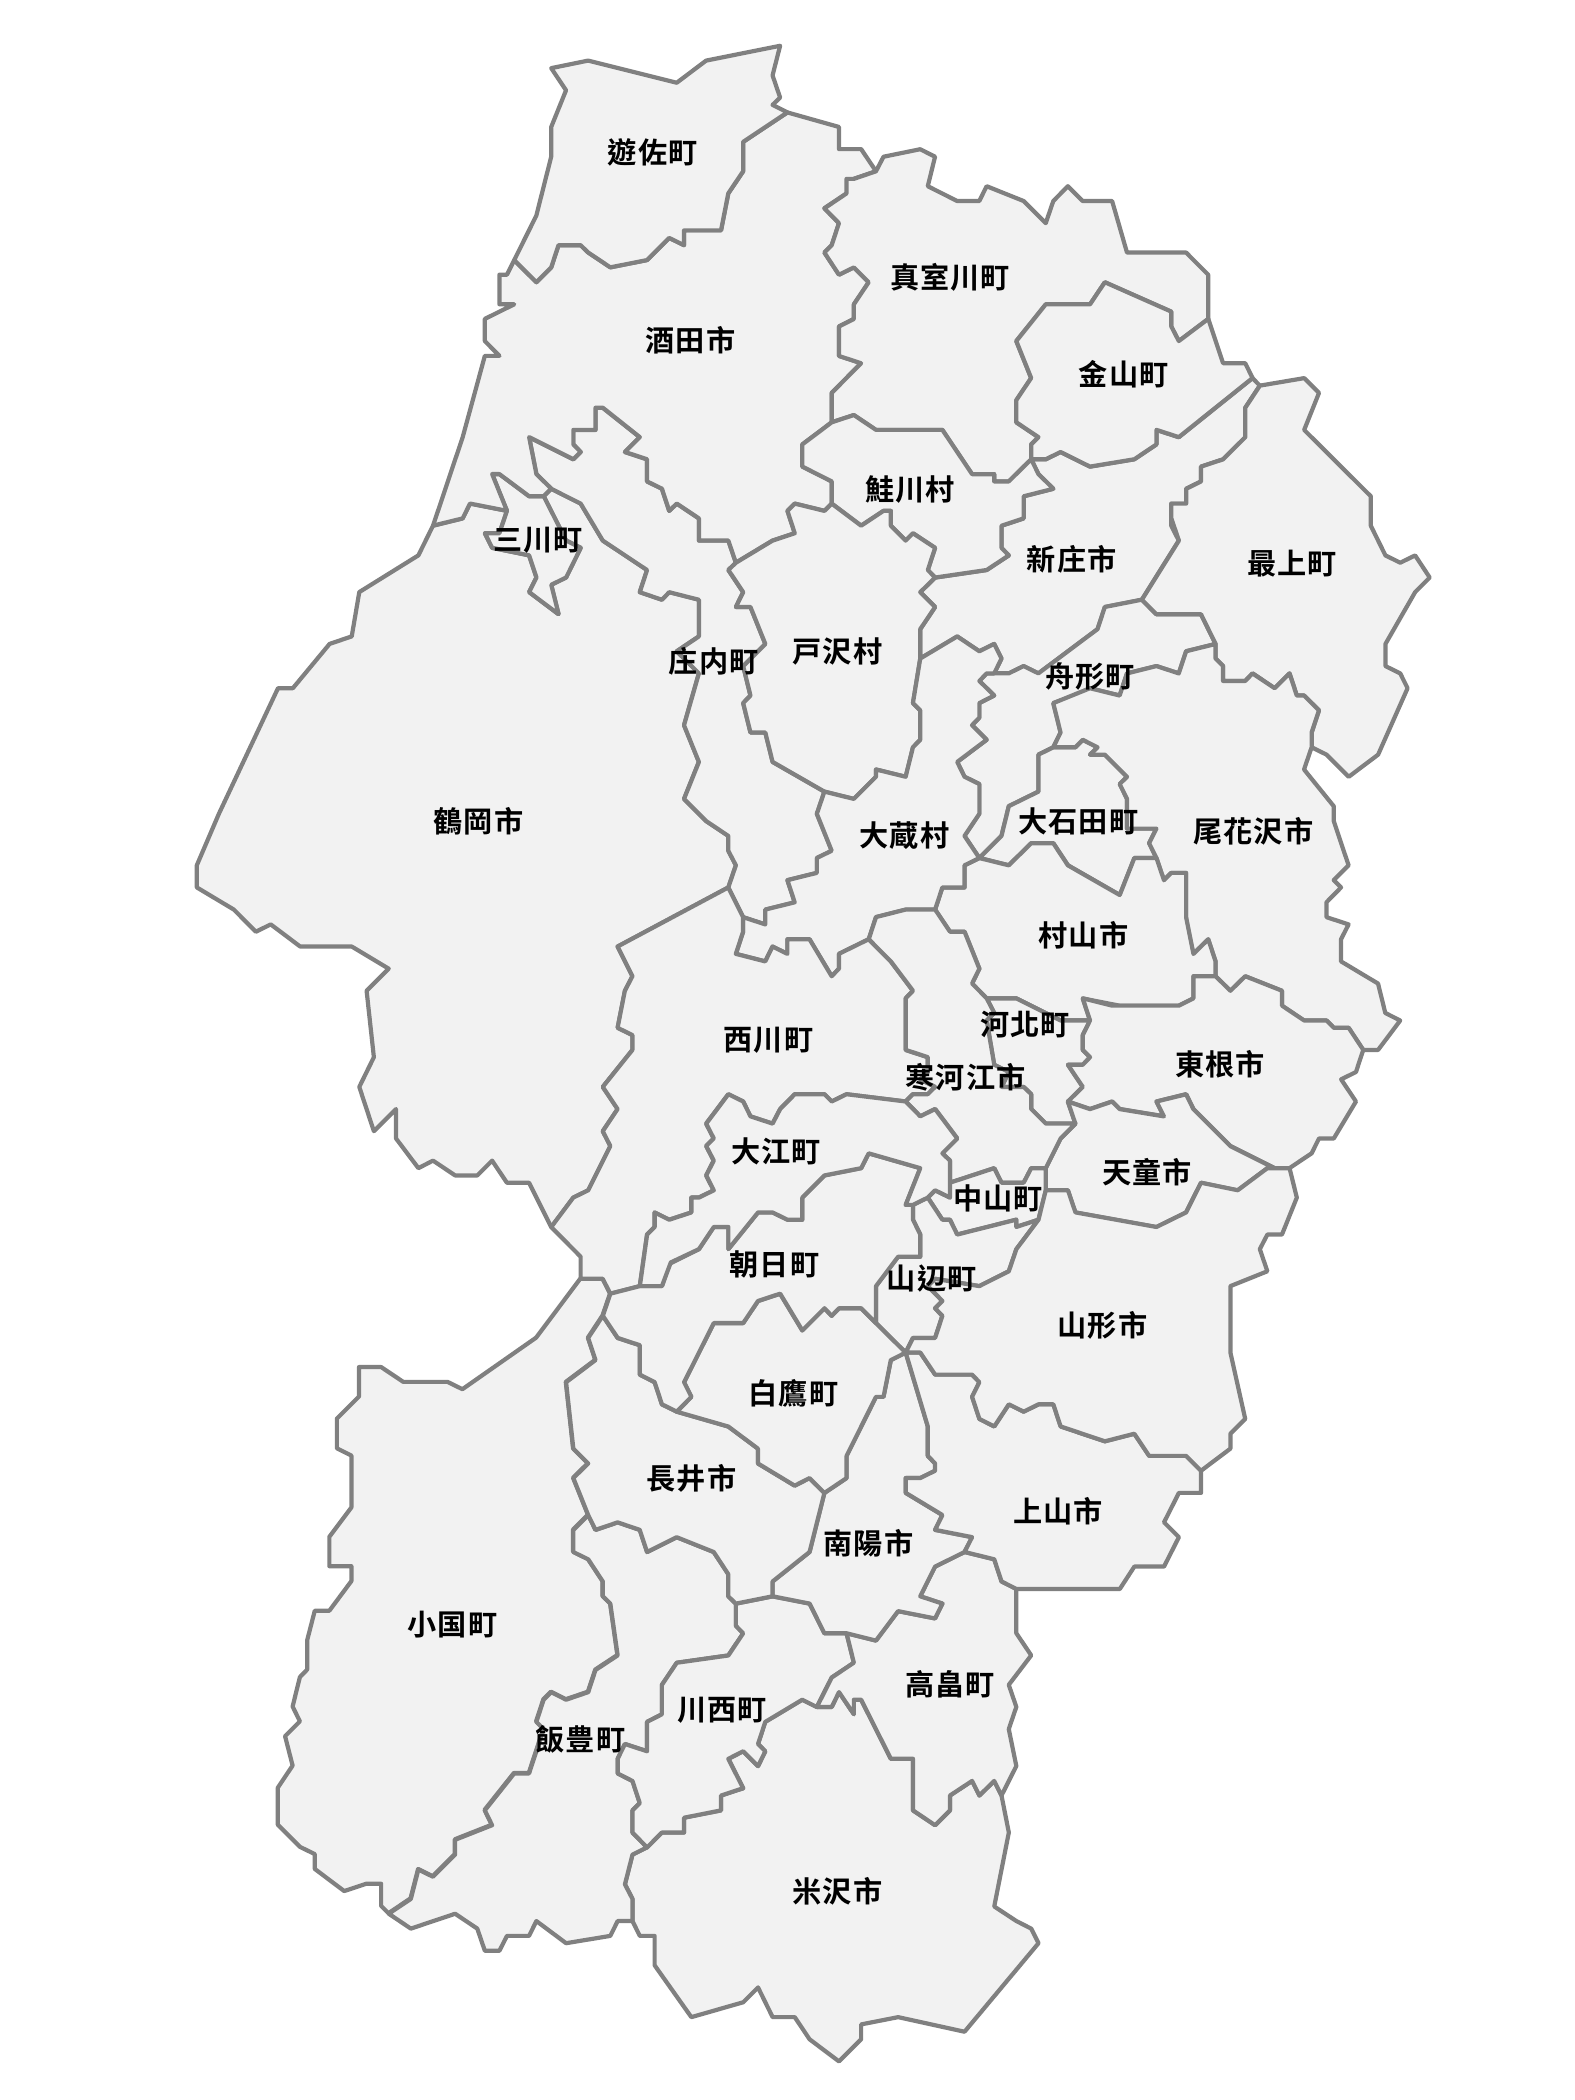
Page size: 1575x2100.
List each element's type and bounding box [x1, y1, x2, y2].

text_box [196, 45, 1430, 2062]
